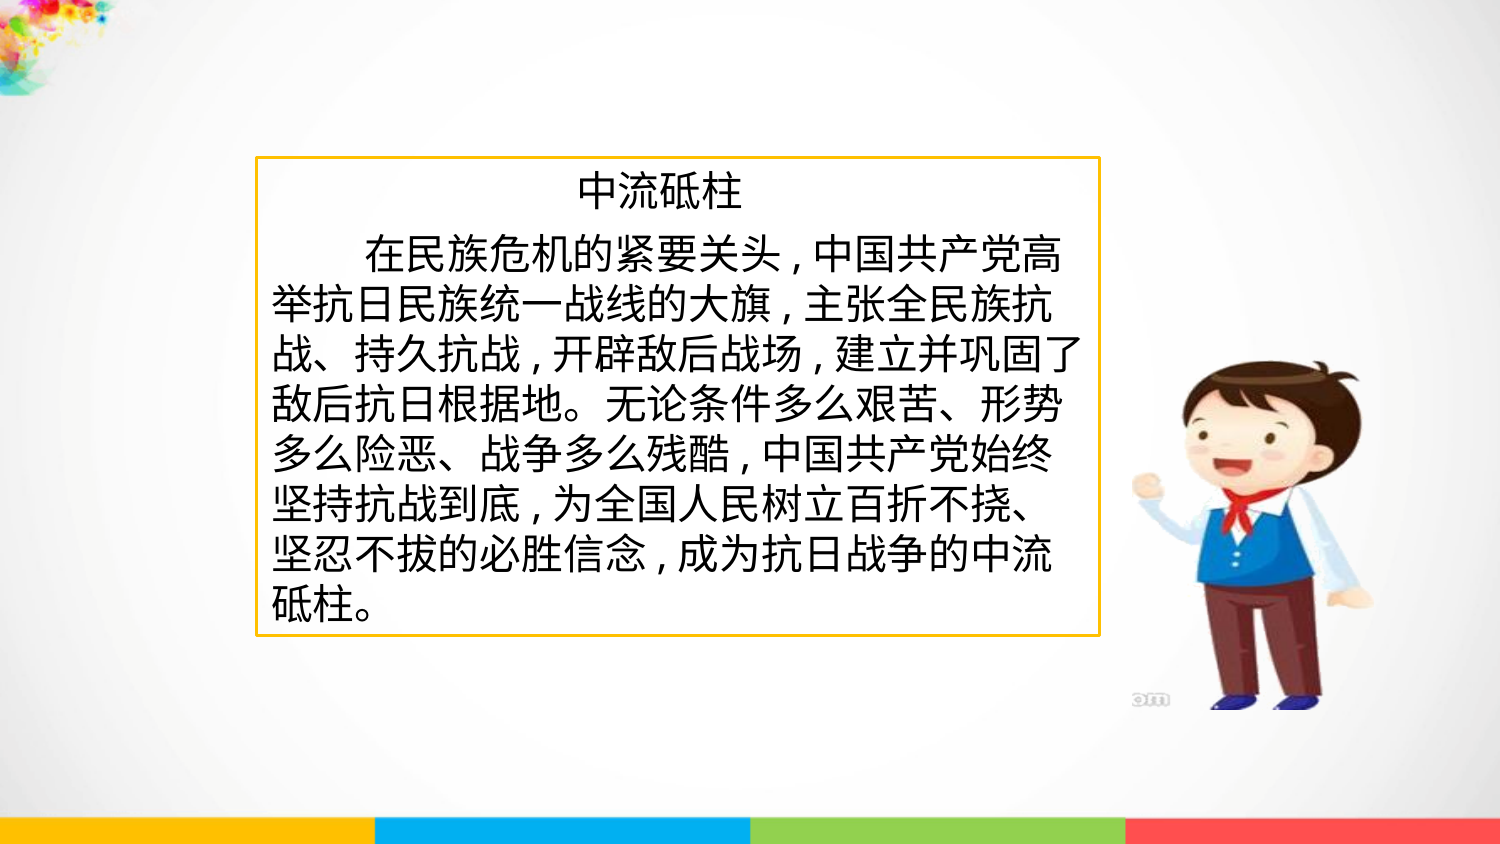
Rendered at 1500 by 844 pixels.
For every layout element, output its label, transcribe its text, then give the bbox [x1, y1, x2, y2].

picture [0, 0, 1500, 844]
text_box 中流砥柱 在民族危机的紧要关头,中国共产党高举抗日民族统一战线的大旗,主张全民族抗战、持久抗战,开辟敌后战场,建立并巩固了敌后抗日根据地。无论条件多么艰苦、形势多么险恶、战争多么残酷,中国共产党始终坚持抗战到底,为全国人民树立百折不挠、坚忍不拔的必胜信念,成为抗日战争的中流砥柱。 [256, 157, 1100, 636]
